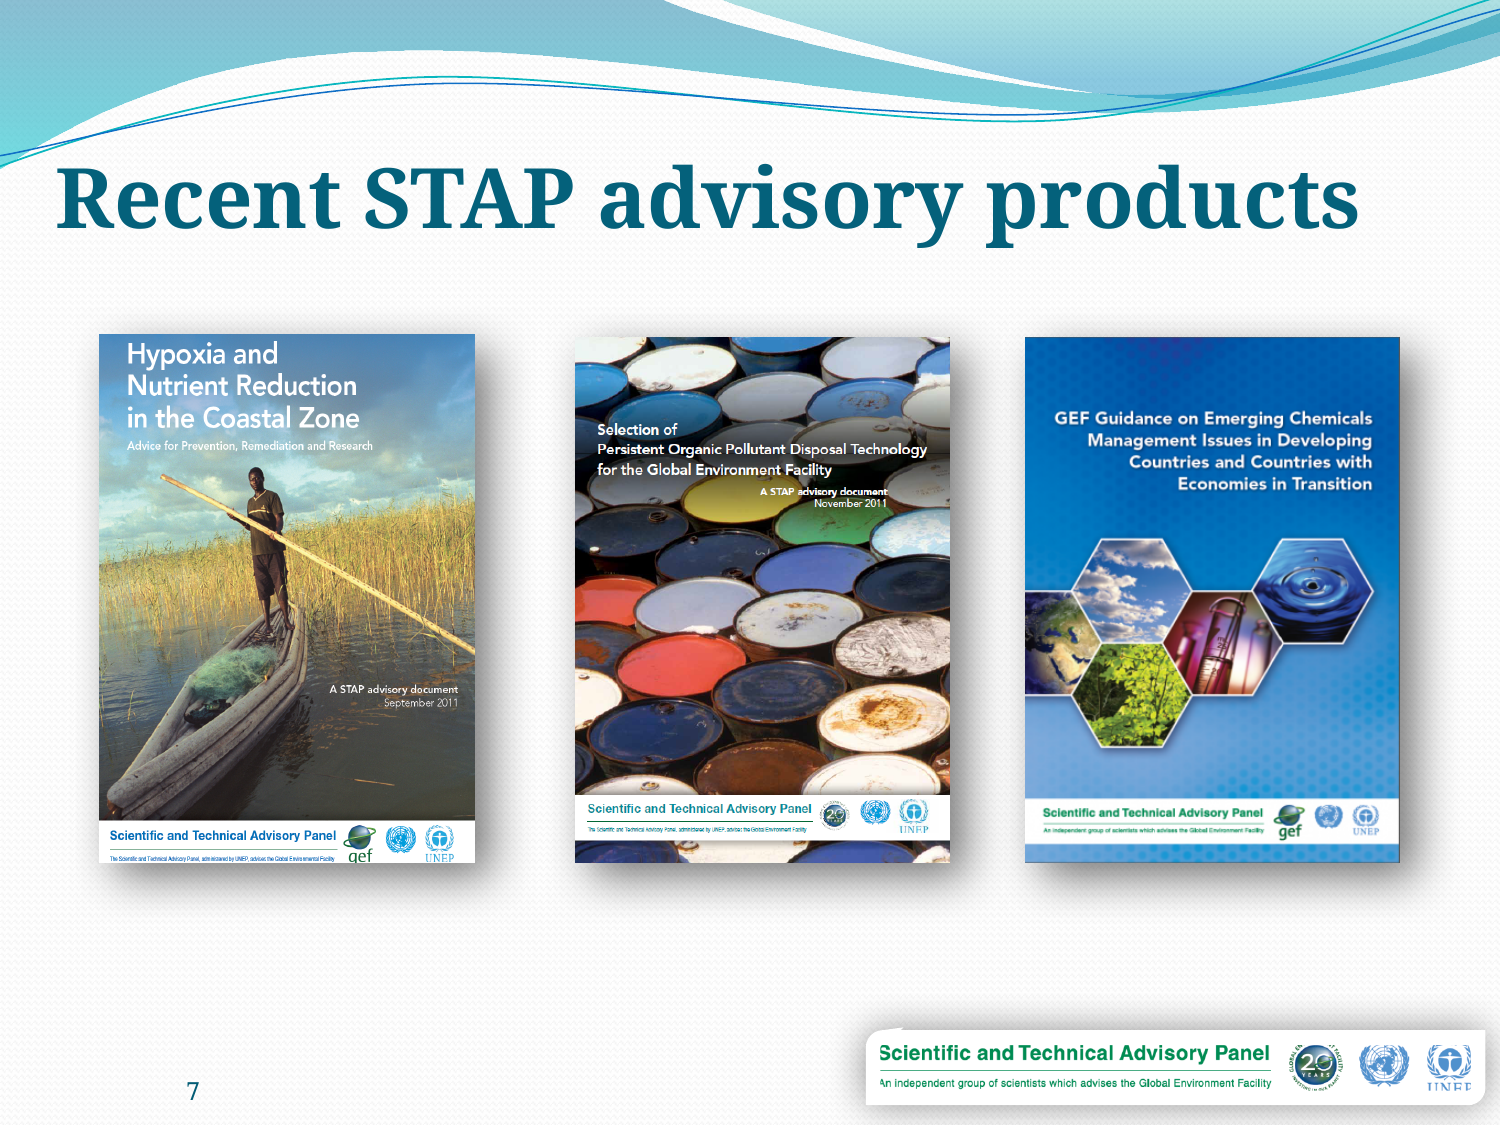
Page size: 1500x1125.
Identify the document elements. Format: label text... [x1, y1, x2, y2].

picture [1024, 337, 1401, 863]
title Recent STAP advisory products [55, 87, 1393, 246]
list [99, 334, 476, 863]
slide_number 7 [75, 1050, 200, 1110]
picture [574, 337, 951, 863]
picture [872, 1037, 1479, 1099]
